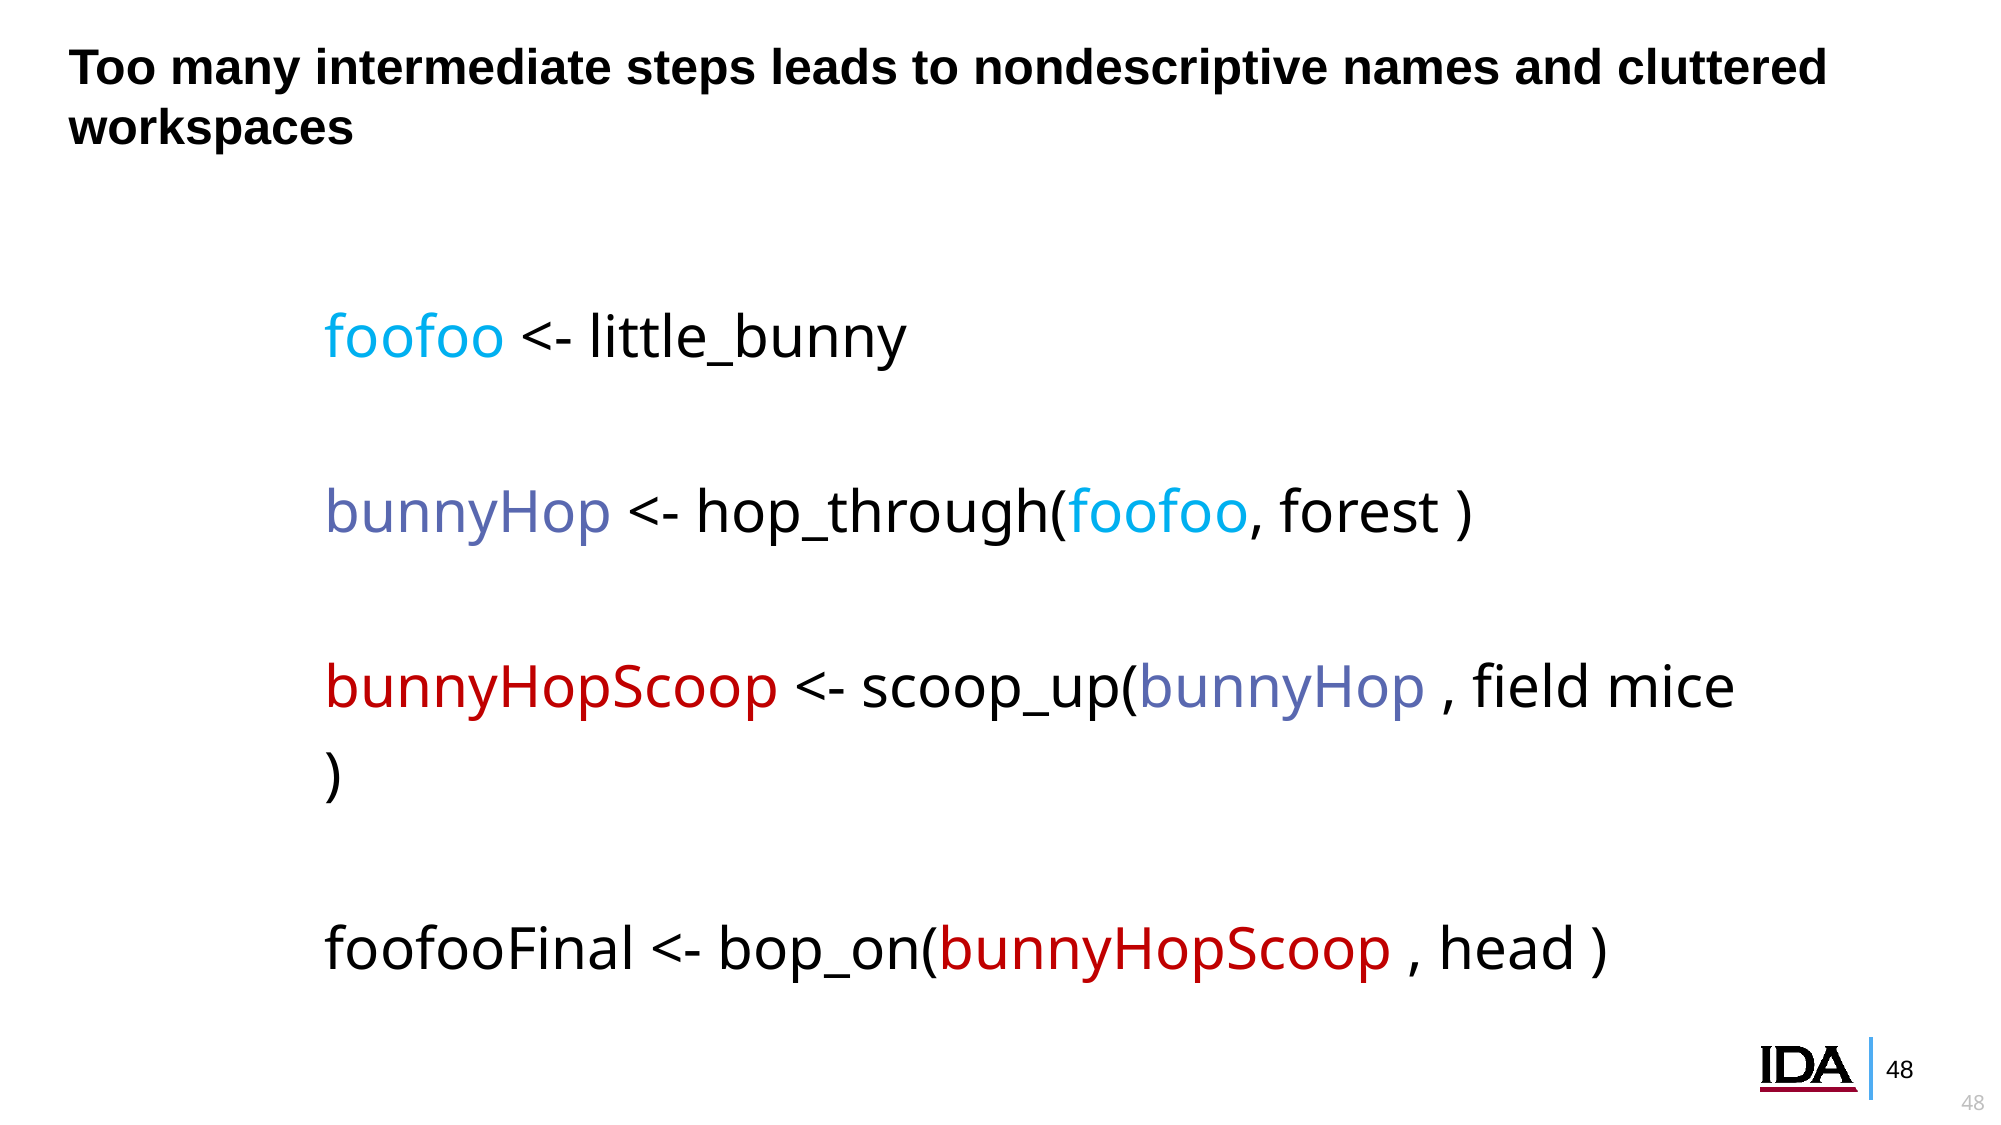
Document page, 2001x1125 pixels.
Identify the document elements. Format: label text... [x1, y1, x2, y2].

text_box foofoo <- little_bunny bunnyHop <- hop_through(foofoo, forest ) bunnyHopScoop <- scoop_up(bunnyHop , field mice ) foofooFinal <- bop_on(bunnyHopScoop , head ) [324, 281, 1738, 925]
slide_number 47 [1866, 1065, 2000, 1125]
picture [1760, 1046, 1858, 1092]
title Too many intermediate steps leads to nondescriptive names and cluttered workspaces [53, 26, 1950, 184]
